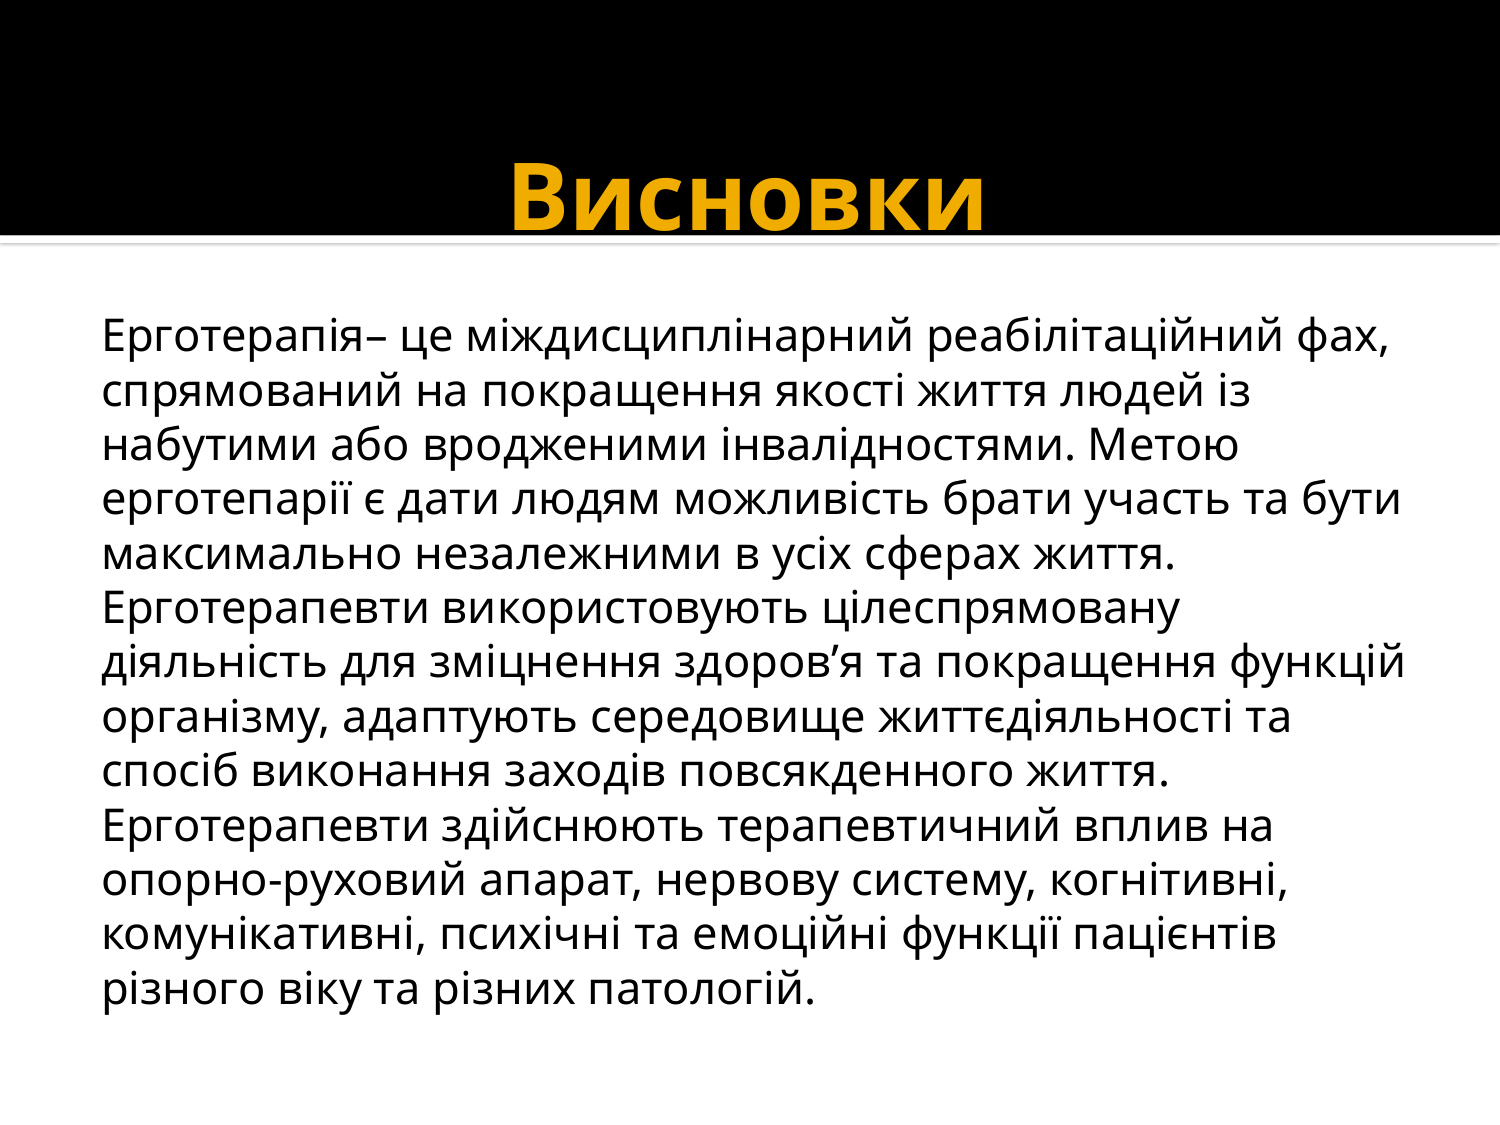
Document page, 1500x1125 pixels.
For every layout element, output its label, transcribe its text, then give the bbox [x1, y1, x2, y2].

list Ерготерапія– це міждисциплінарний реабілітаційний фах, спрямований на покращення якості життя людей із набутими або вродженими інвалідностями. Метою ерготепарії є дати людям можливість брати участь та бути максимально незалежними в усіх сферах життя. Ерготерапевти використовують цілеспрямовану діяльність для зміцнення здоров’я та покращення функцій організму, адаптують середовище життєдіяльності та спосіб виконання заходів повсякденного життя. Ерготерапевти здійснюють терапевтичний вплив на опорно-руховий апарат, нервову систему, когнітивні, комунікативні, психічні та емоційні функції пацієнтів різного віку та різних патологій. [75, 291, 1425, 1050]
title Висновки [76, 101, 1412, 284]
